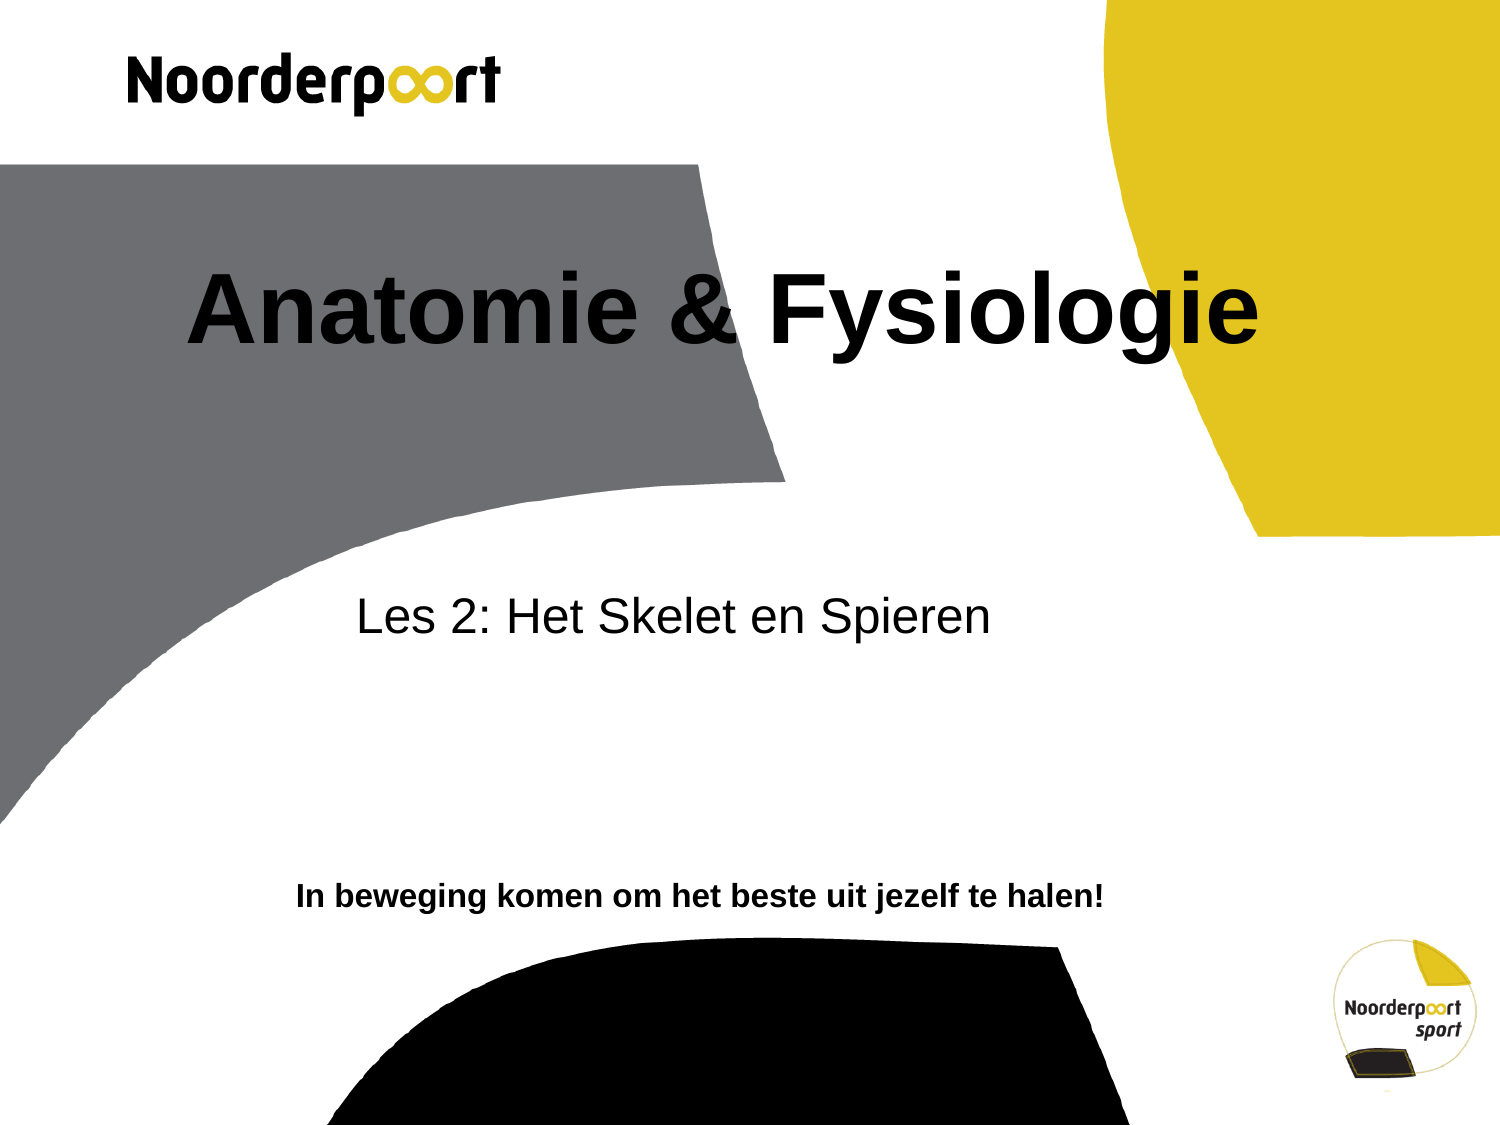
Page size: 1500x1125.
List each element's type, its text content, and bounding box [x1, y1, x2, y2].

text_box Anatomie & Fysiologie [85, 177, 1361, 430]
text_box Les 2: Het Skelet en Spieren [341, 576, 1202, 651]
text_box In beweging komen om het beste uit jezelf te halen! [0, 874, 1451, 915]
picture [0, 0, 1500, 1125]
